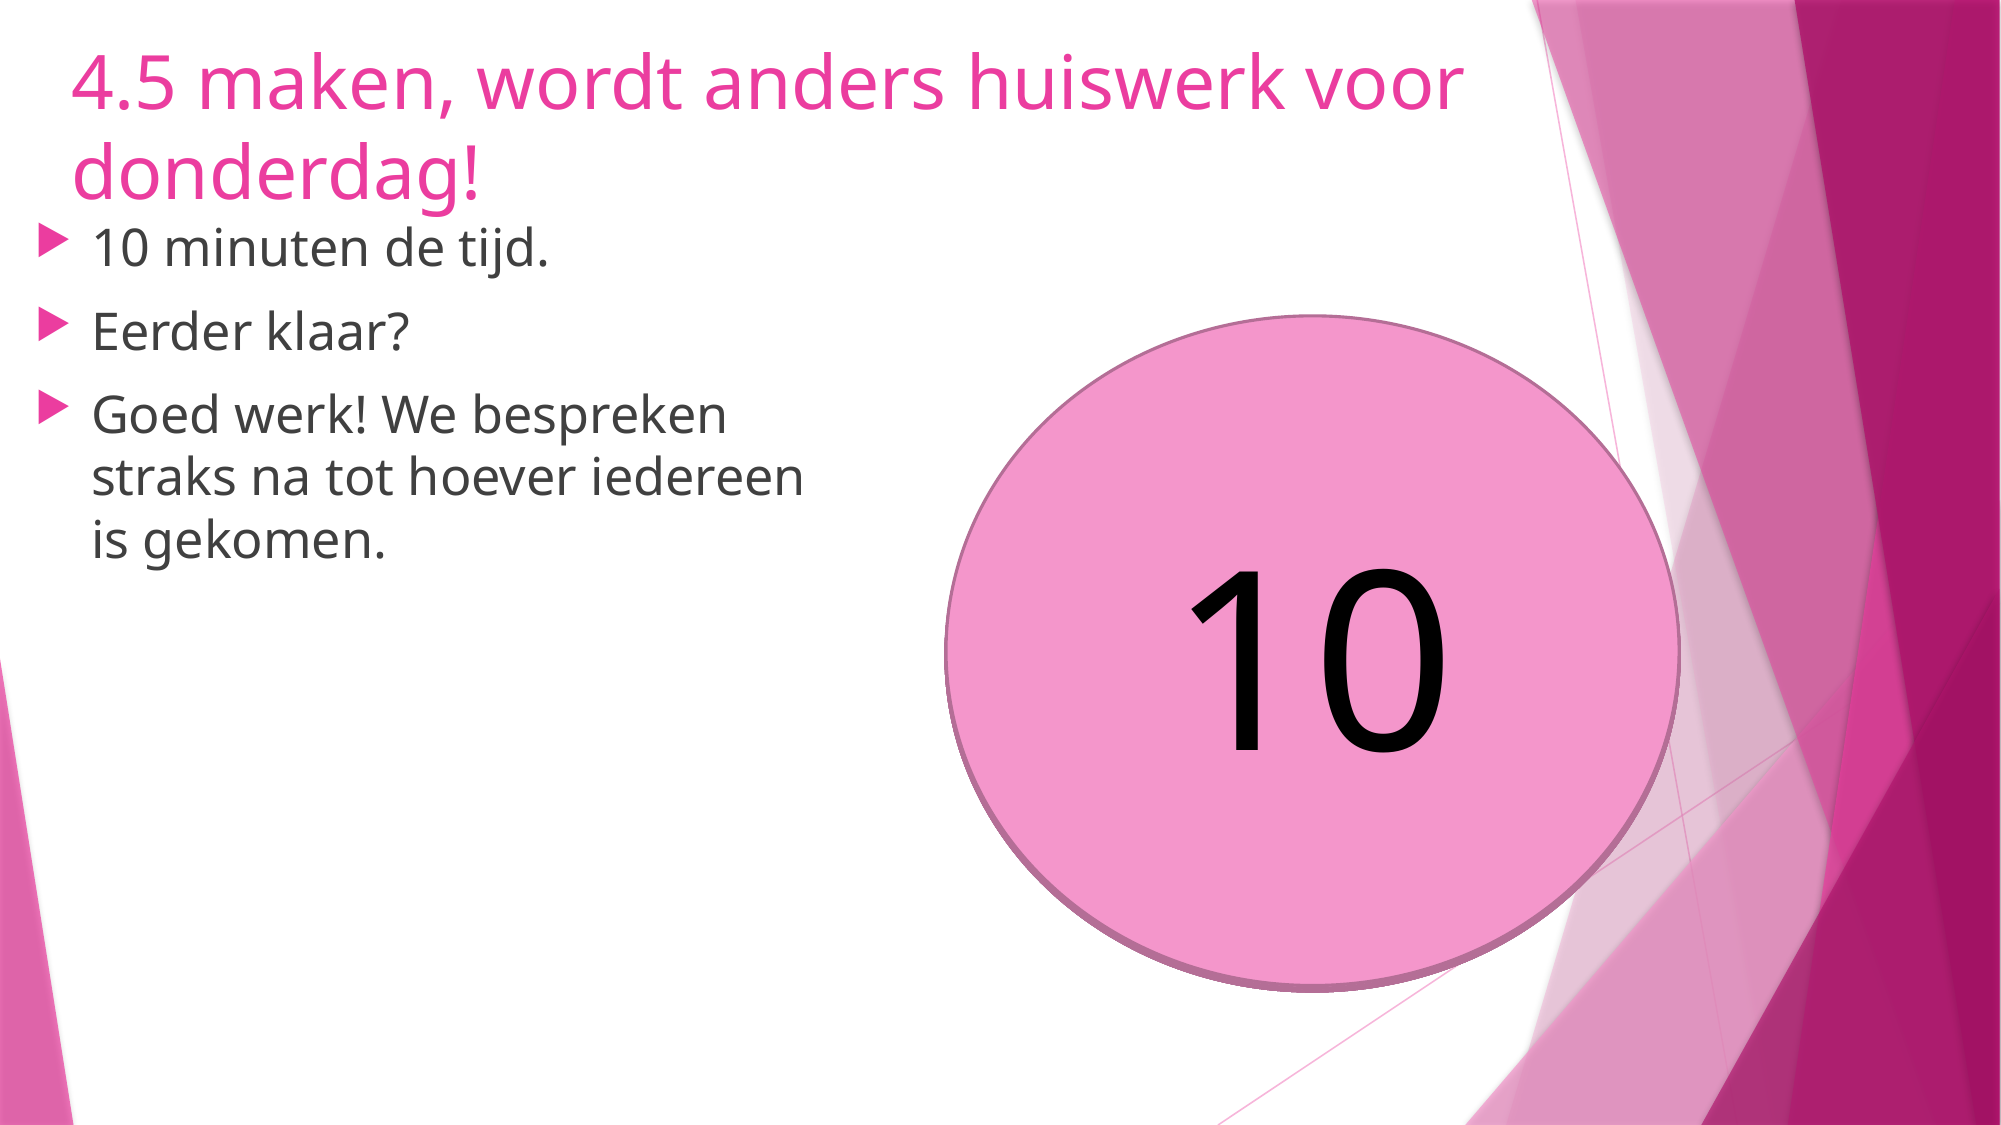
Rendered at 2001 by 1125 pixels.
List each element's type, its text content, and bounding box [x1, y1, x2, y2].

text_box 9 [958, 742, 1668, 990]
title 4.5 maken, wordt anders huiswerk voor donderdag! [56, 27, 1522, 319]
text_box 10 [944, 314, 1681, 988]
text_box 7 [961, 748, 1667, 993]
list 10 minuten de tijd. Eerder klaar? Goed werk! We bespreken straks na tot hoever iedereen is gekomen. [19, 207, 865, 1112]
